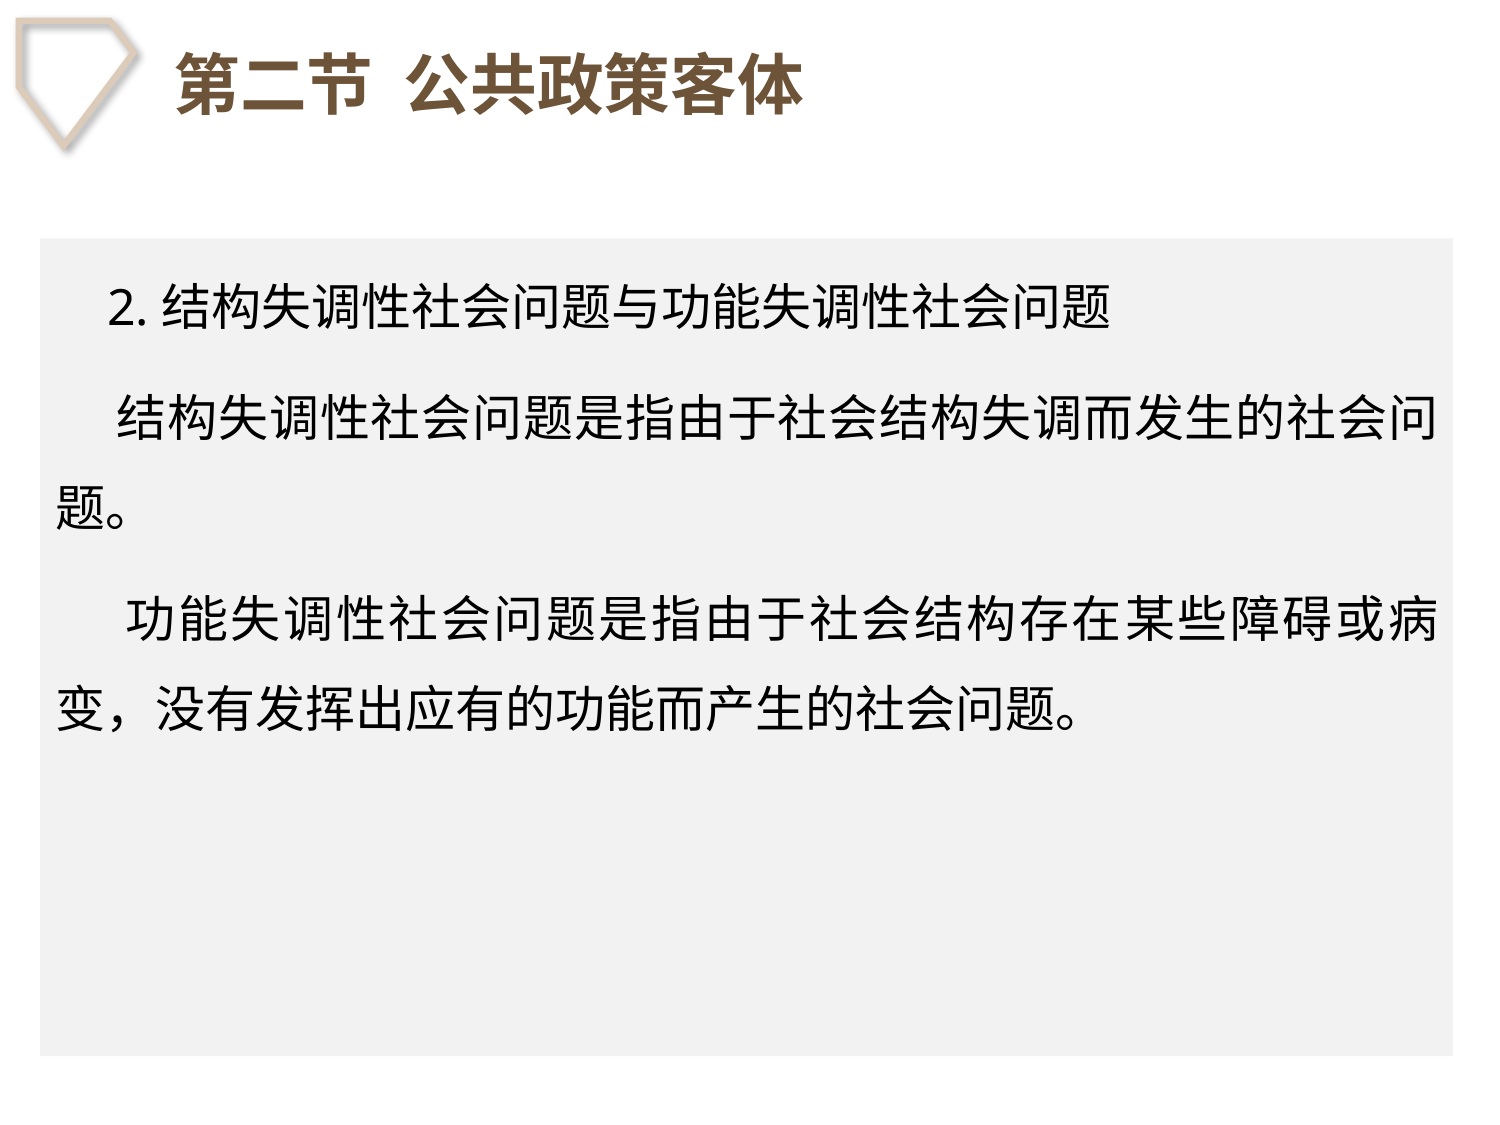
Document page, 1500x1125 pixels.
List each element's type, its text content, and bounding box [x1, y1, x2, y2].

list 2.结构失调性社会问题与功能失调性社会问题 结构失调性社会问题是指由于社会结构失调而发生的社会问题。 功能失调性社会问题是指由于社会结构存在某些障碍或病变，没有发挥出应有的功能而产生的社会问题。 [40, 238, 1454, 1057]
title 第二节 公共政策客体 [158, 18, 1456, 159]
